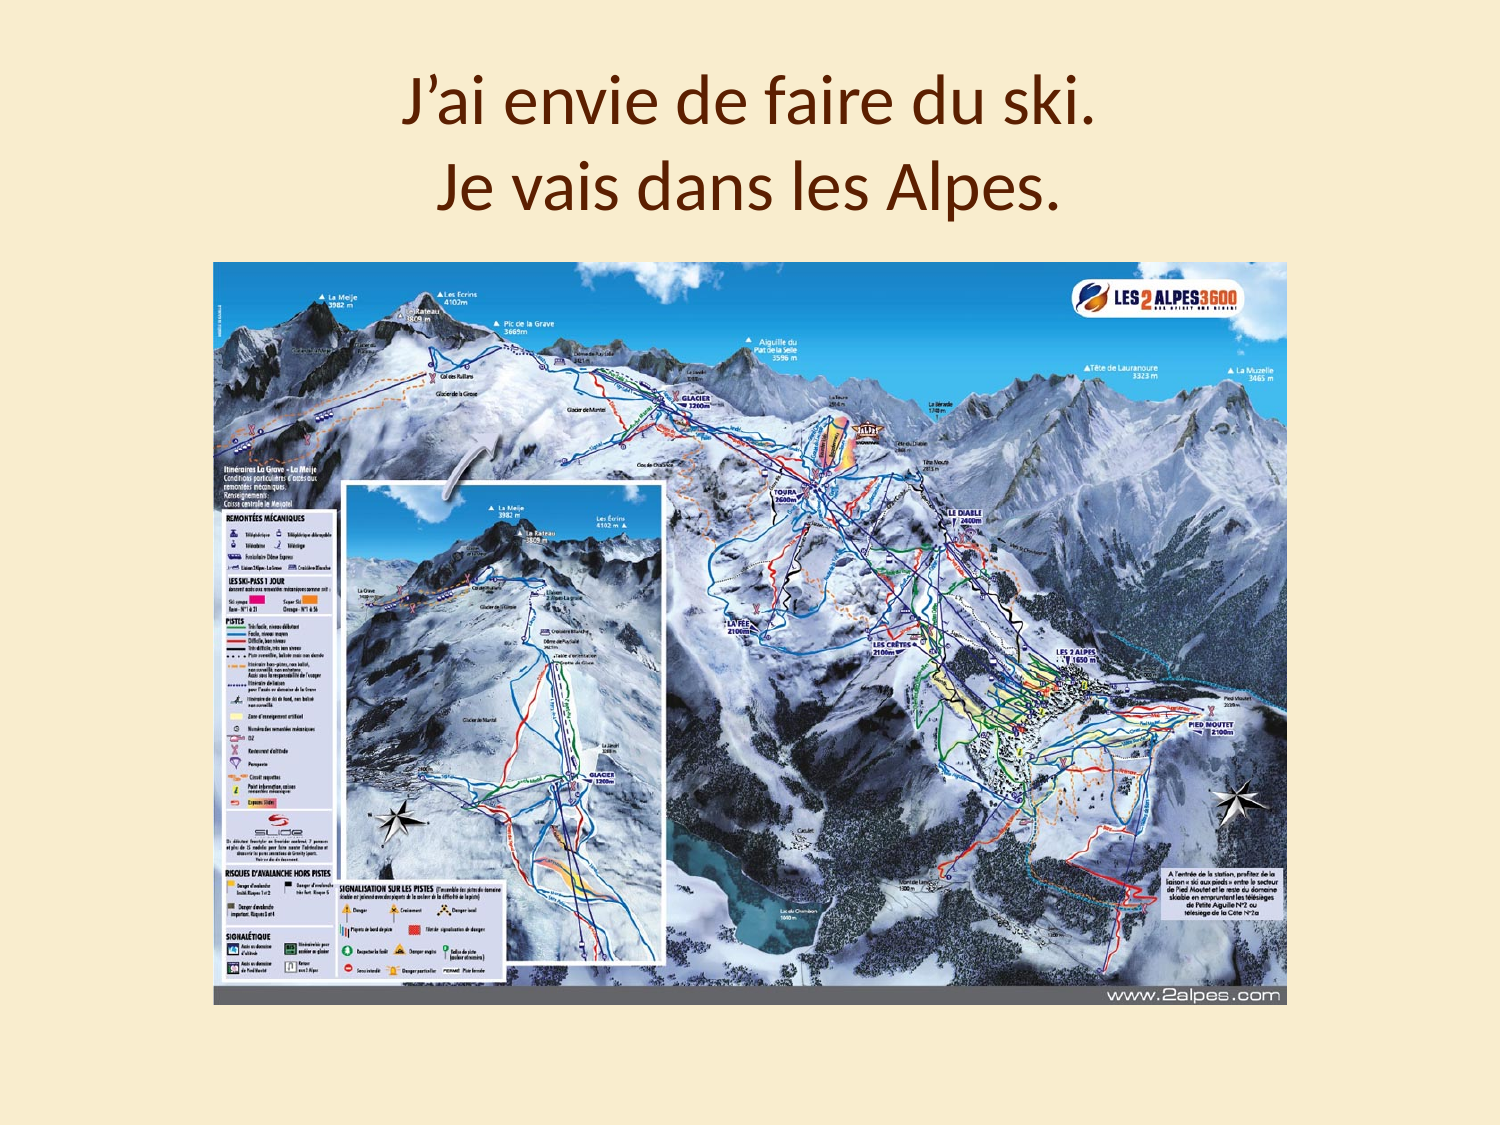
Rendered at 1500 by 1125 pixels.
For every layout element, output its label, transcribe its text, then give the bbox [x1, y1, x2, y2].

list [213, 262, 1287, 1006]
title J’ai envie de faire du ski. Je vais dans les Alpes. [75, 45, 1425, 233]
